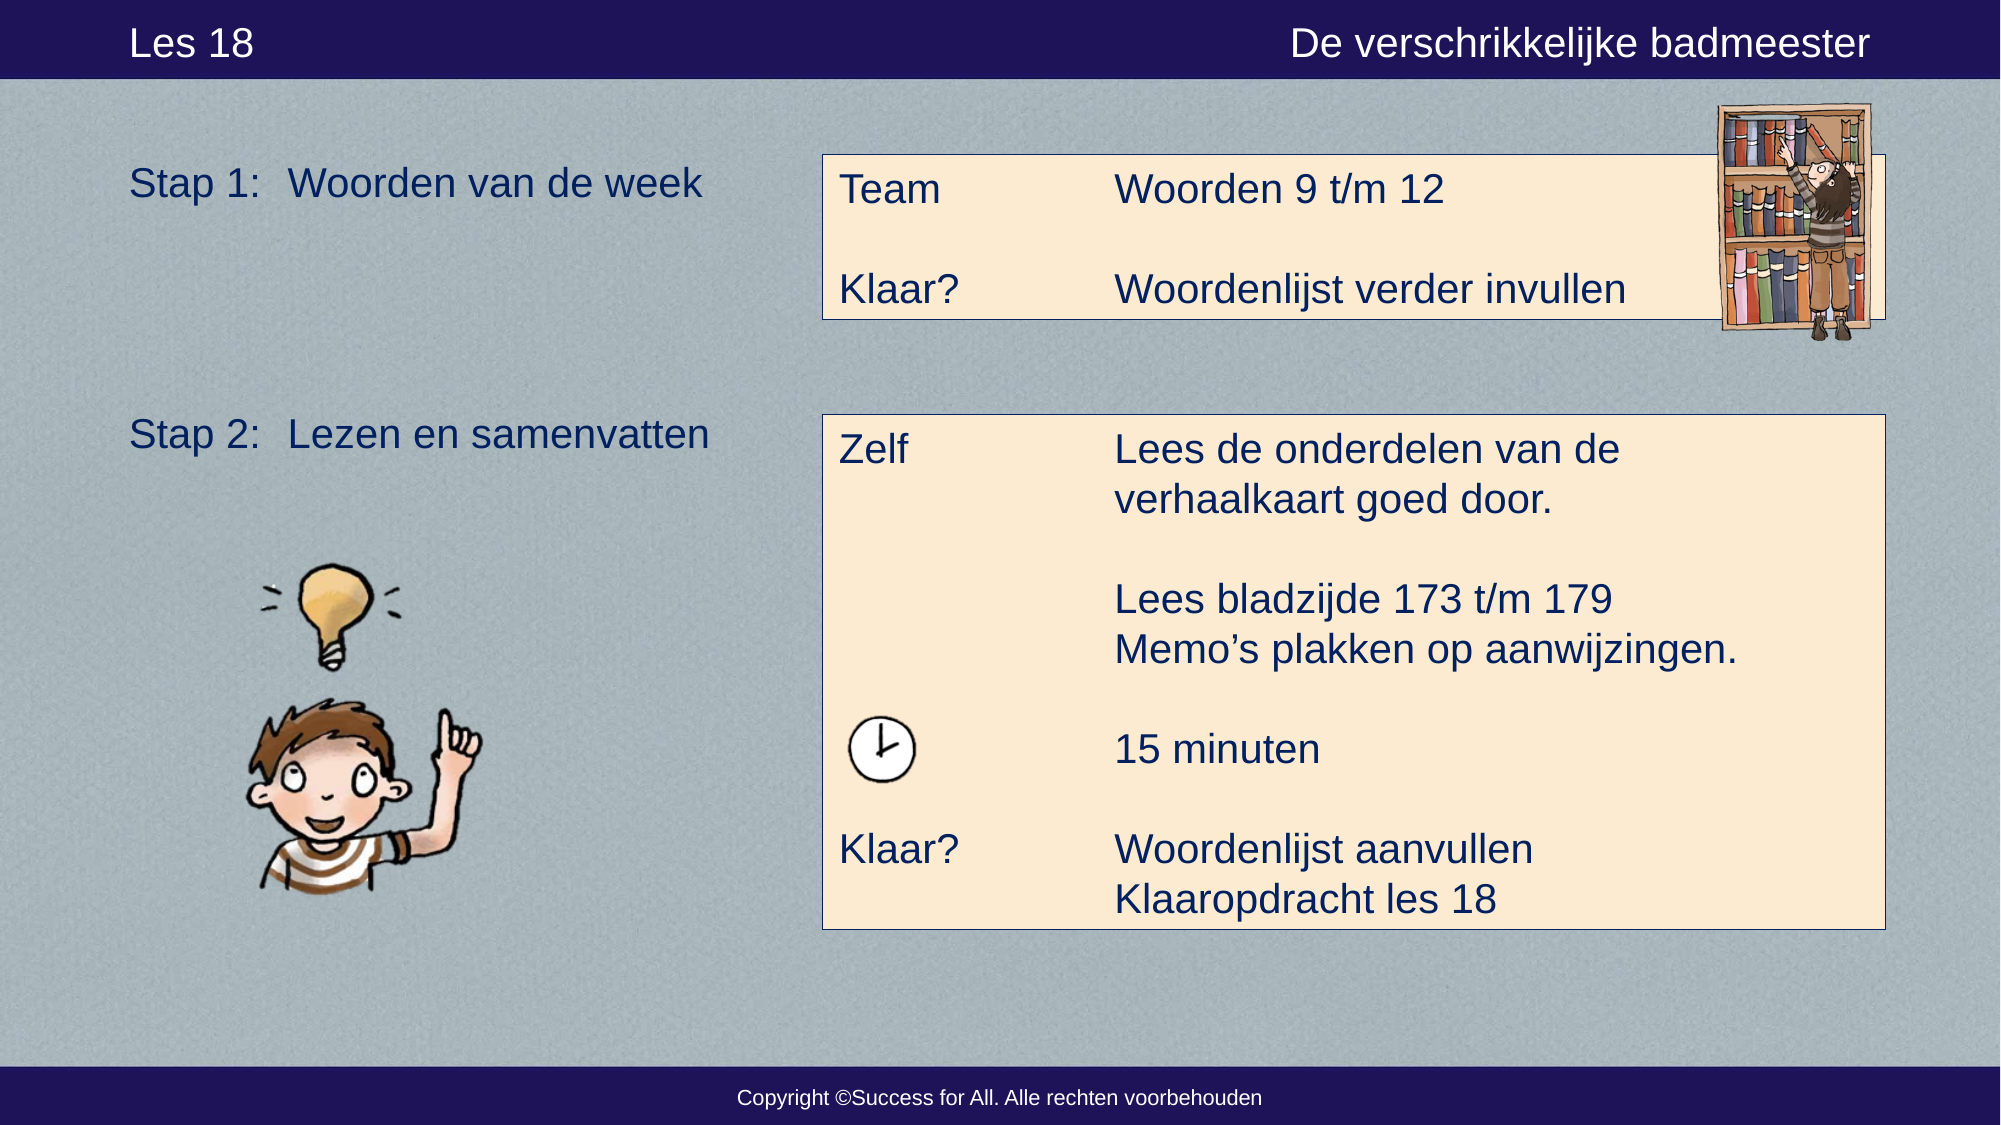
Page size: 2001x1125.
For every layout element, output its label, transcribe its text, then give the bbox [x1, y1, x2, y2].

picture [0, 0, 2001, 1125]
text_box De verschrikkelijke badmeester [999, 8, 1886, 73]
text_box Team Woorden 9 t/m 12 Klaar? Woordenlijst verder invullen [822, 154, 1700, 320]
text_box Zelf Lees de onderdelen van de verhaalkaart goed door. Lees bladzijde 173 t/m 179 Memo’s plakken op aanwijzingen. 15 minuten Klaar? Woordenlijst aanvullen Klaaropdracht les 18 [822, 414, 1886, 930]
text_box Les 18 [114, 8, 354, 73]
text_box Stap 1: Woorden van de week Stap 2: Lezen en samenvatten [114, 148, 907, 514]
text_box Copyright ©Success for All. Alle rechten voorbehouden [0, 1076, 2000, 1125]
